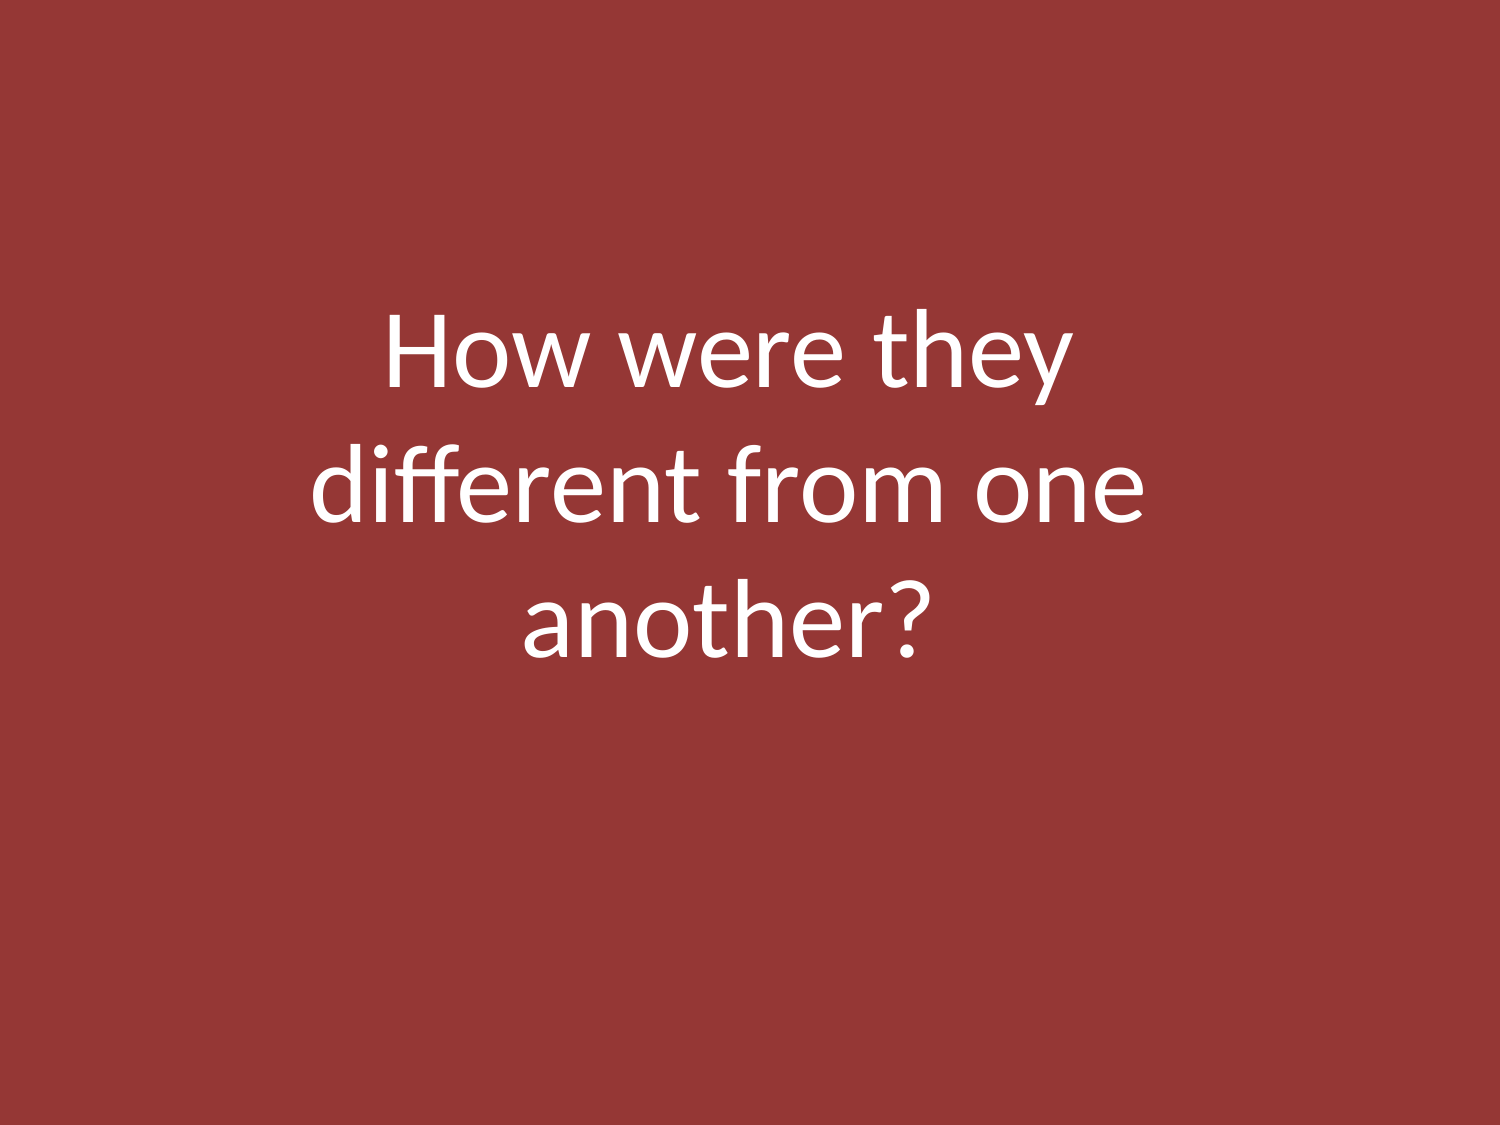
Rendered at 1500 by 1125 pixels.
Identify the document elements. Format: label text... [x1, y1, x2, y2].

text_box How were they different from one another? [167, 267, 1292, 688]
